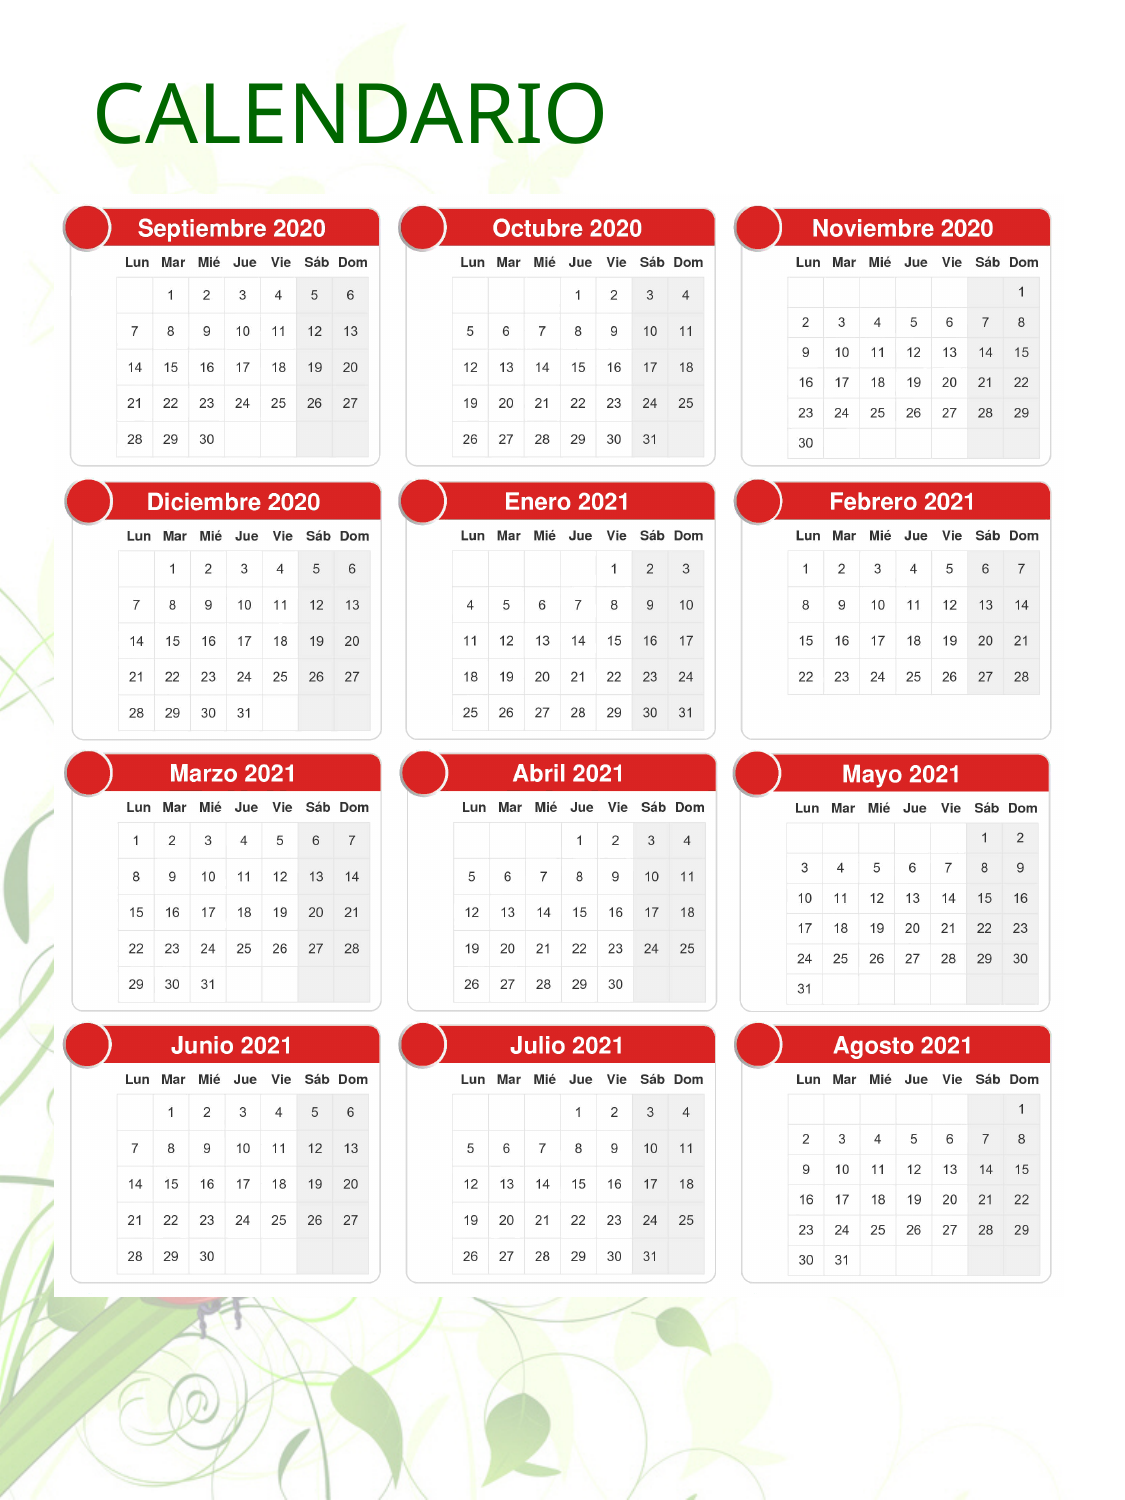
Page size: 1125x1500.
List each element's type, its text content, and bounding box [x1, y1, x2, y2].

picture [0, 0, 1125, 1500]
text_box CALENDARIO [78, 53, 1049, 181]
